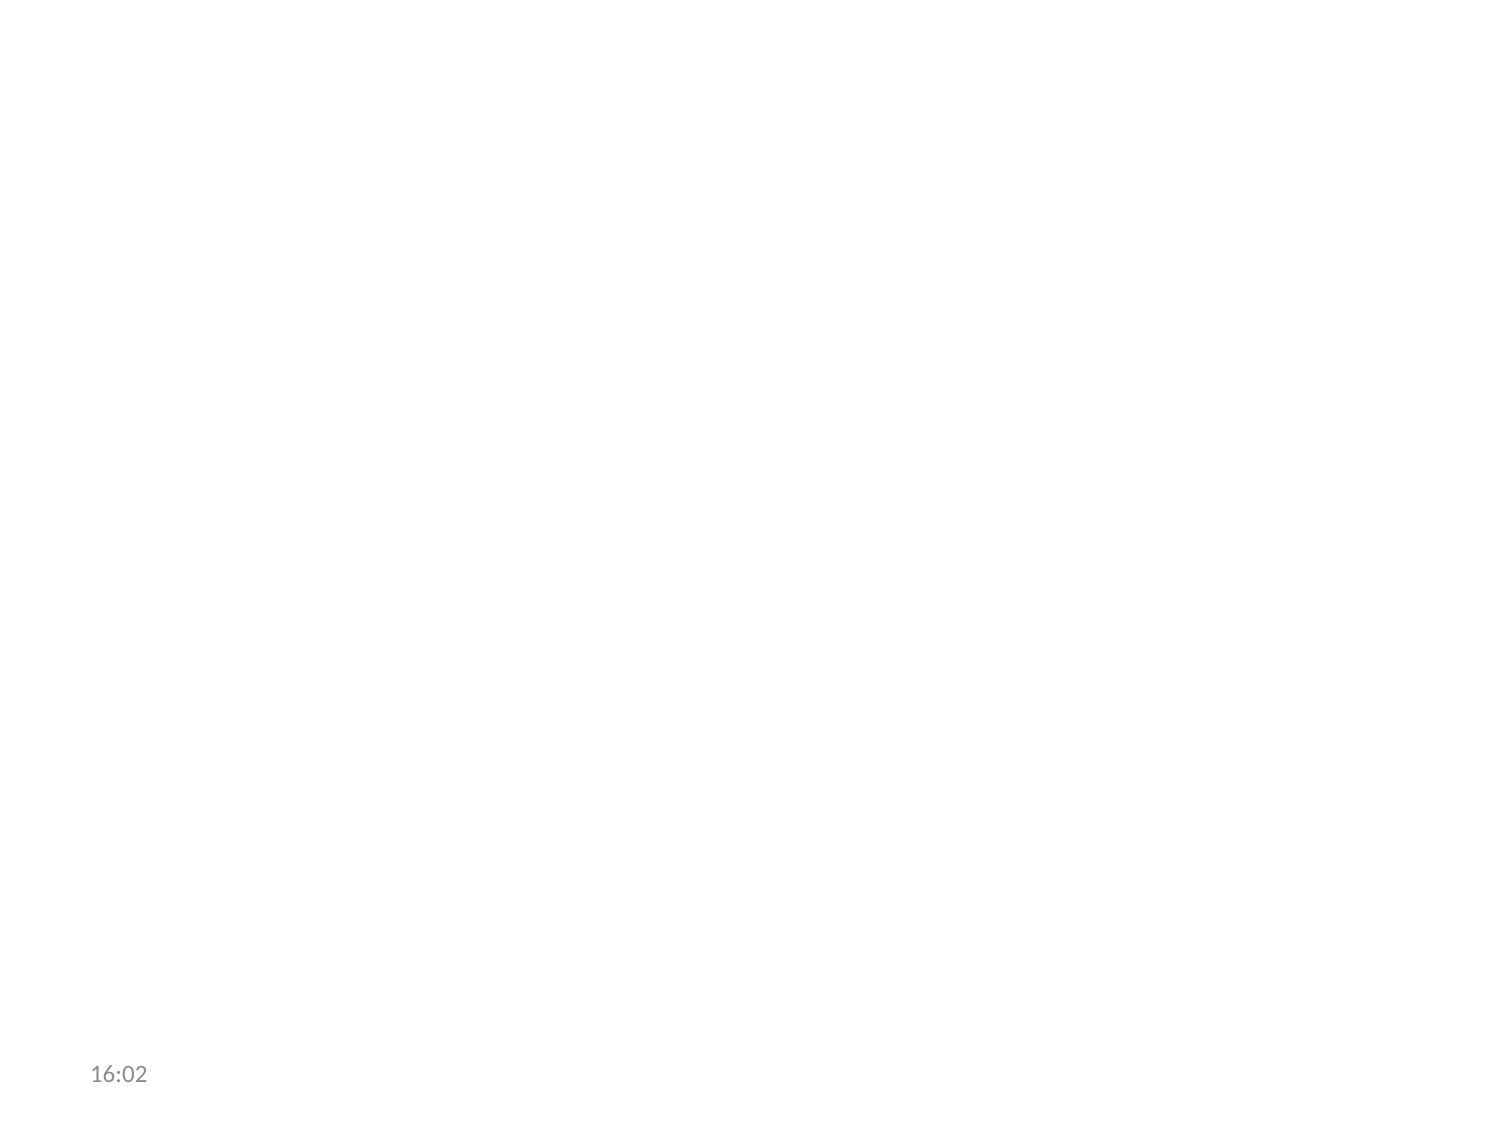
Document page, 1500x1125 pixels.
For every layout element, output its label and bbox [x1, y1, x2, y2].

slide_number [75, 1042, 425, 1103]
